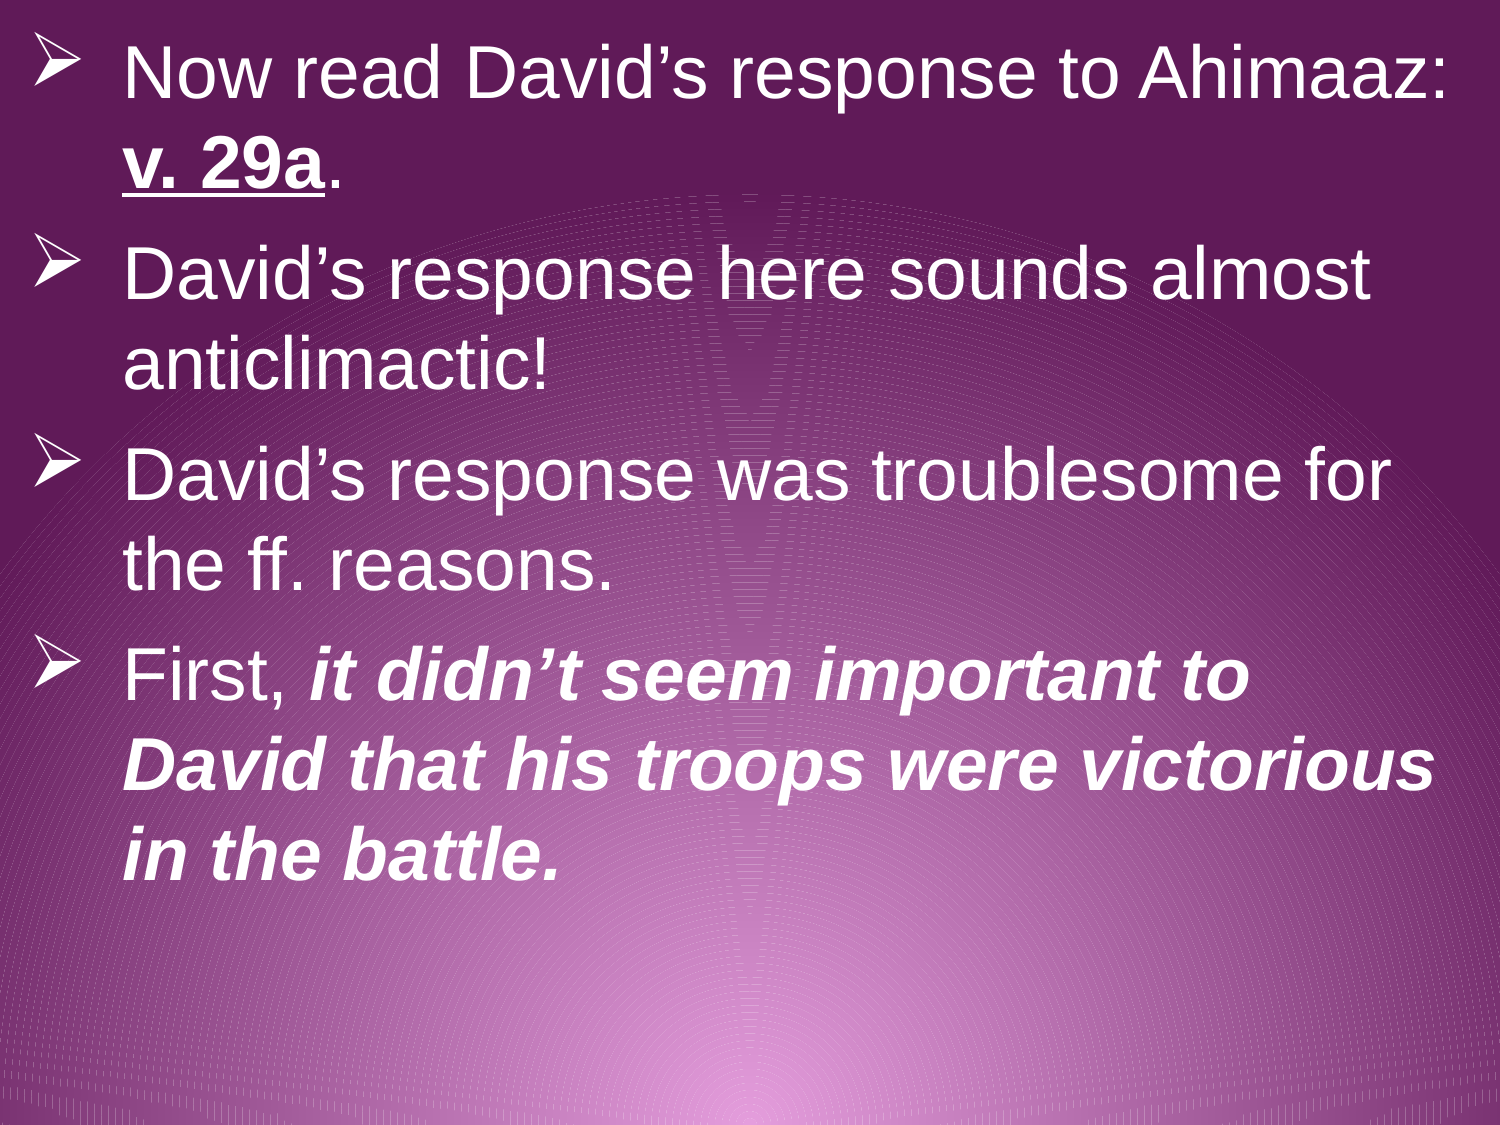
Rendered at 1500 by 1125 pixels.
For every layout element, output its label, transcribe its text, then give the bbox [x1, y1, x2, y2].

subtitle Now read David’s response to Ahimaaz: v. 29a. David’s response here sounds almost anticlimactic! David’s response was troublesome for the ff. reasons. First, it didn’t seem important to David that his troops were victorious in the battle. [13, 15, 1483, 1108]
